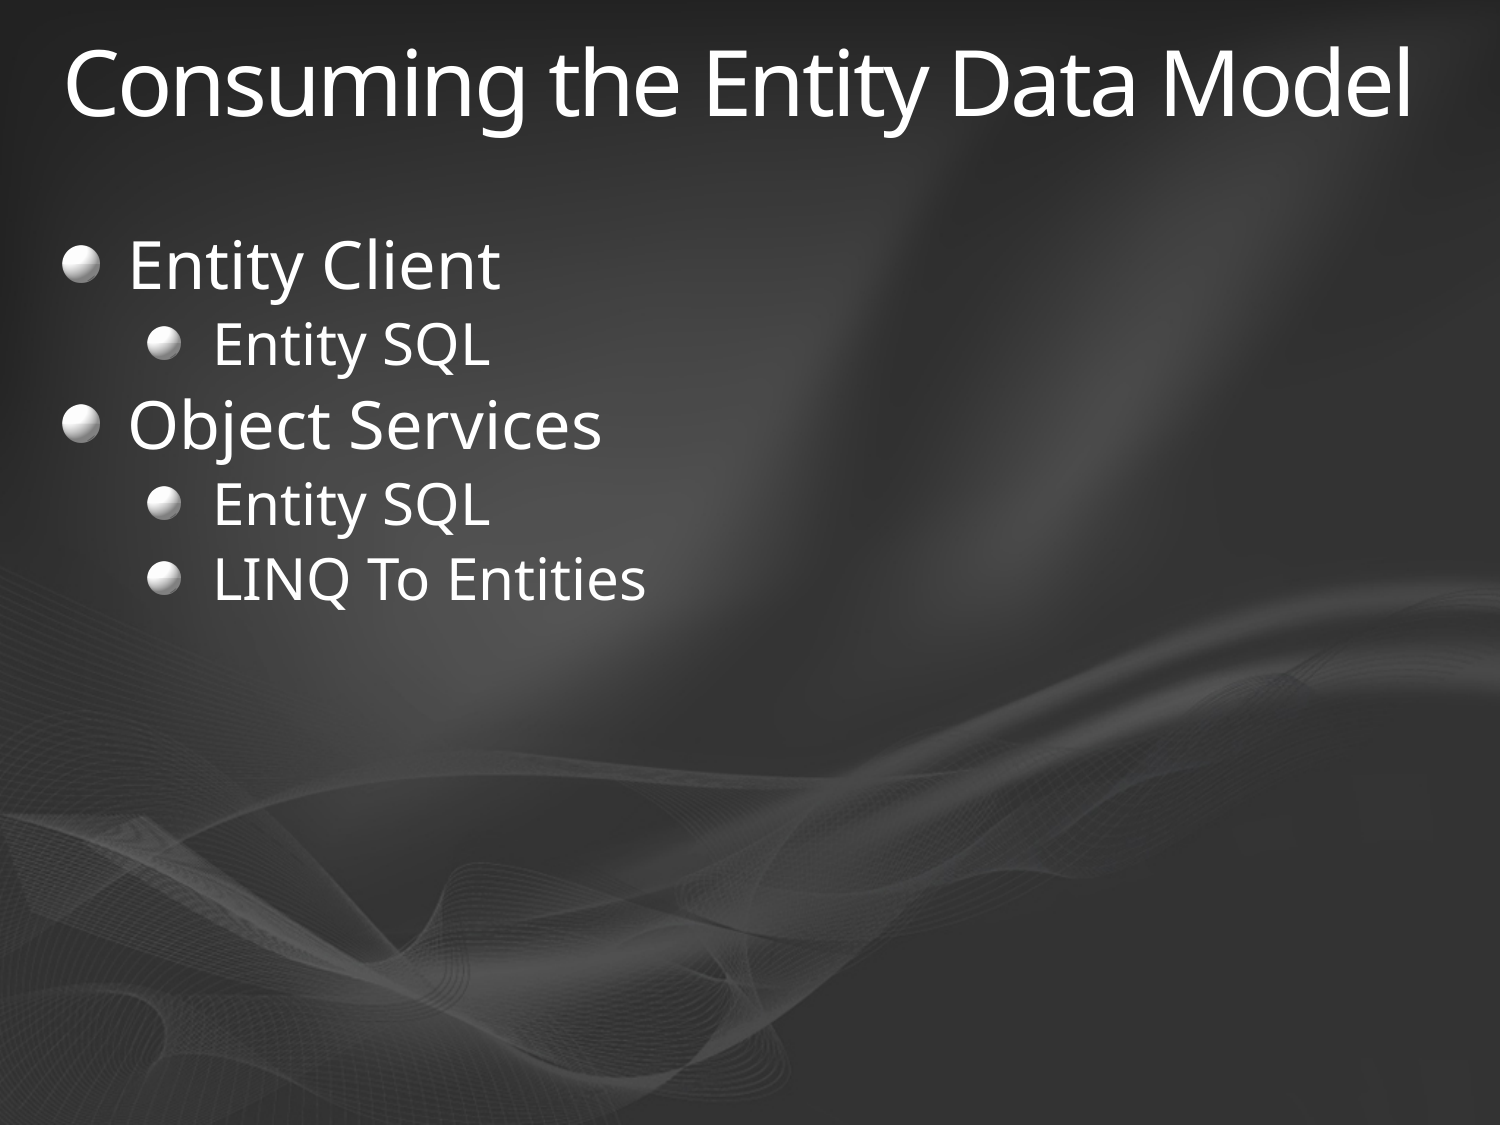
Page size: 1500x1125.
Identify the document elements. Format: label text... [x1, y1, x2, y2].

picture [0, 0, 1500, 1125]
title Consuming the Entity Data Model [62, 37, 1438, 138]
list Entity Client Entity SQL Object Services Entity SQL LINQ To Entities [62, 231, 1438, 595]
